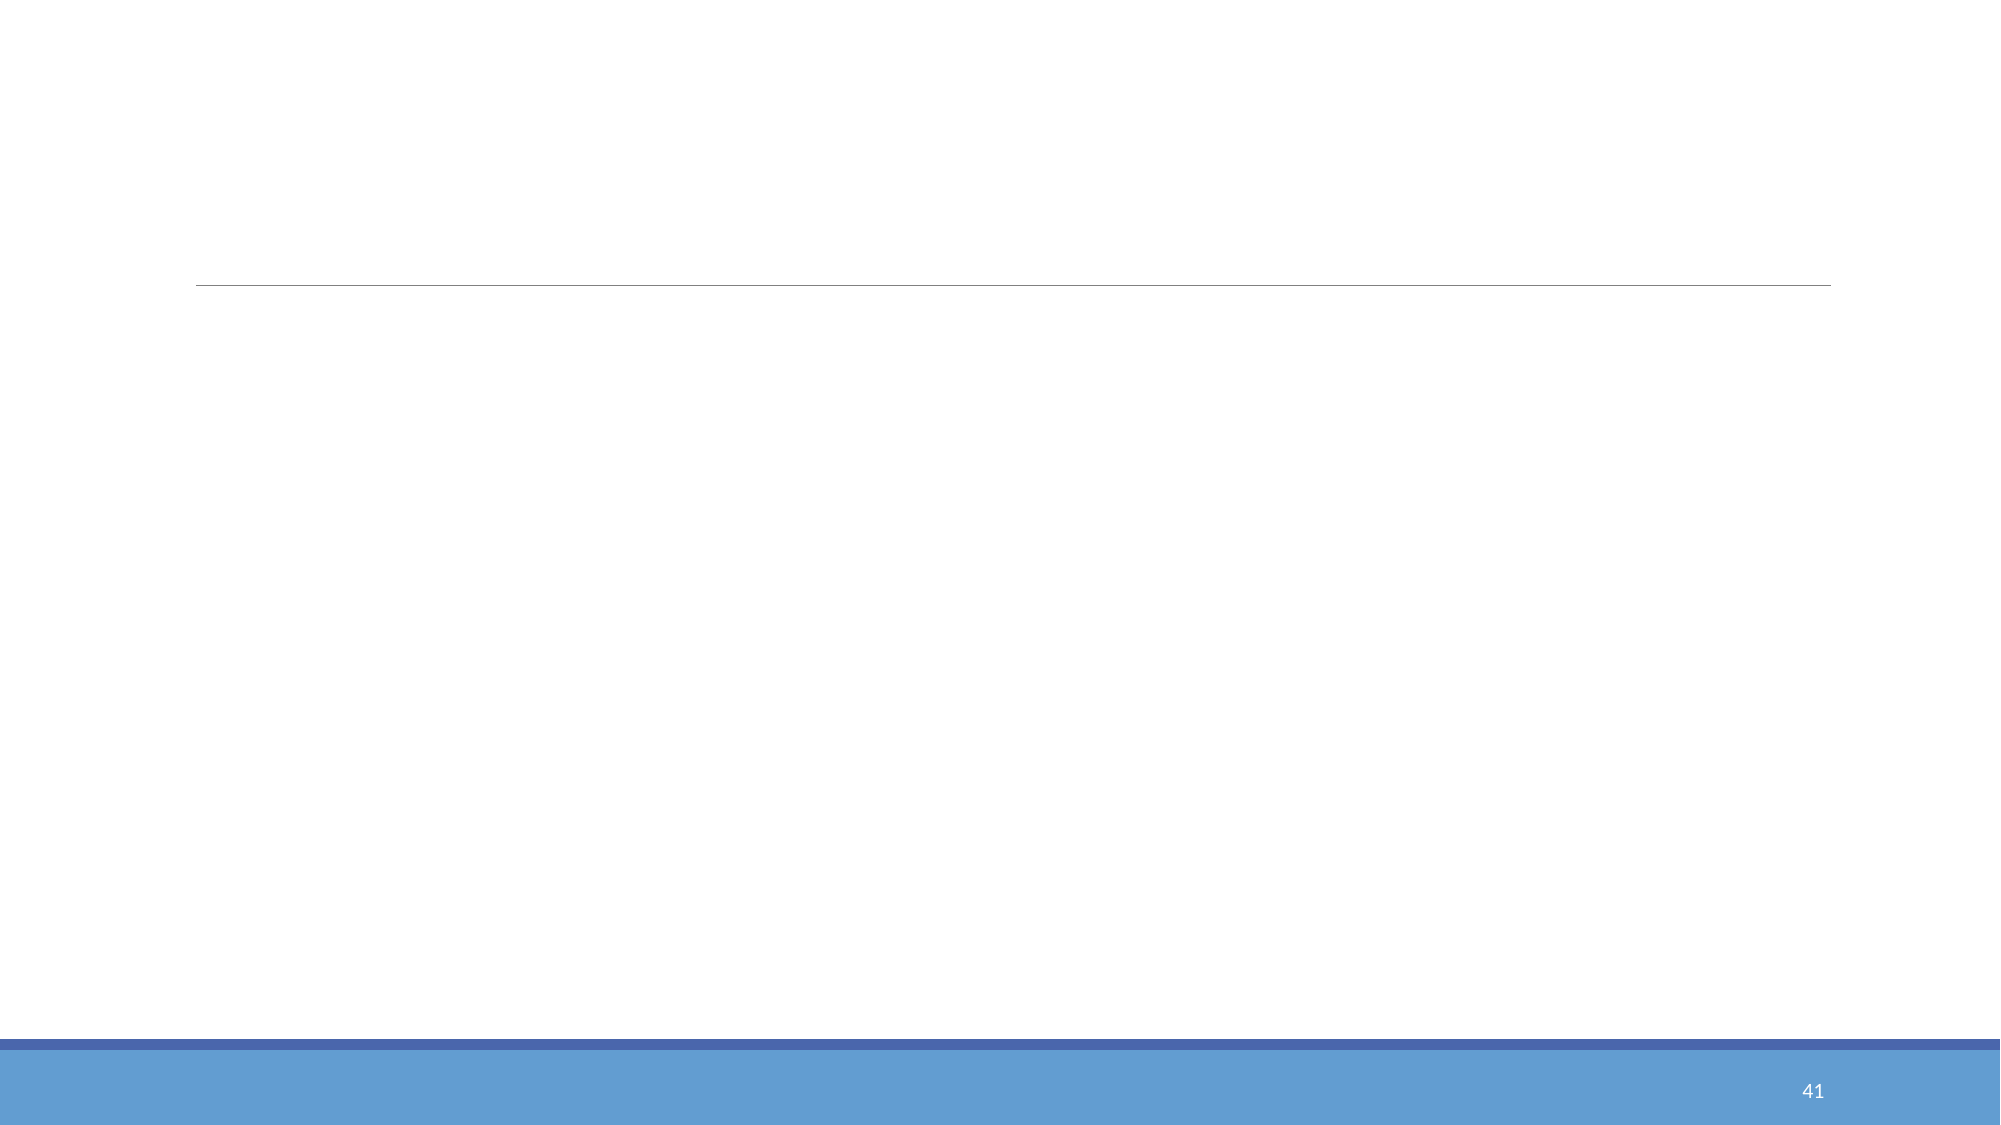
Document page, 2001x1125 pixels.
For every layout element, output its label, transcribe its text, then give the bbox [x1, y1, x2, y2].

slide_number 41 [1624, 1059, 1840, 1120]
